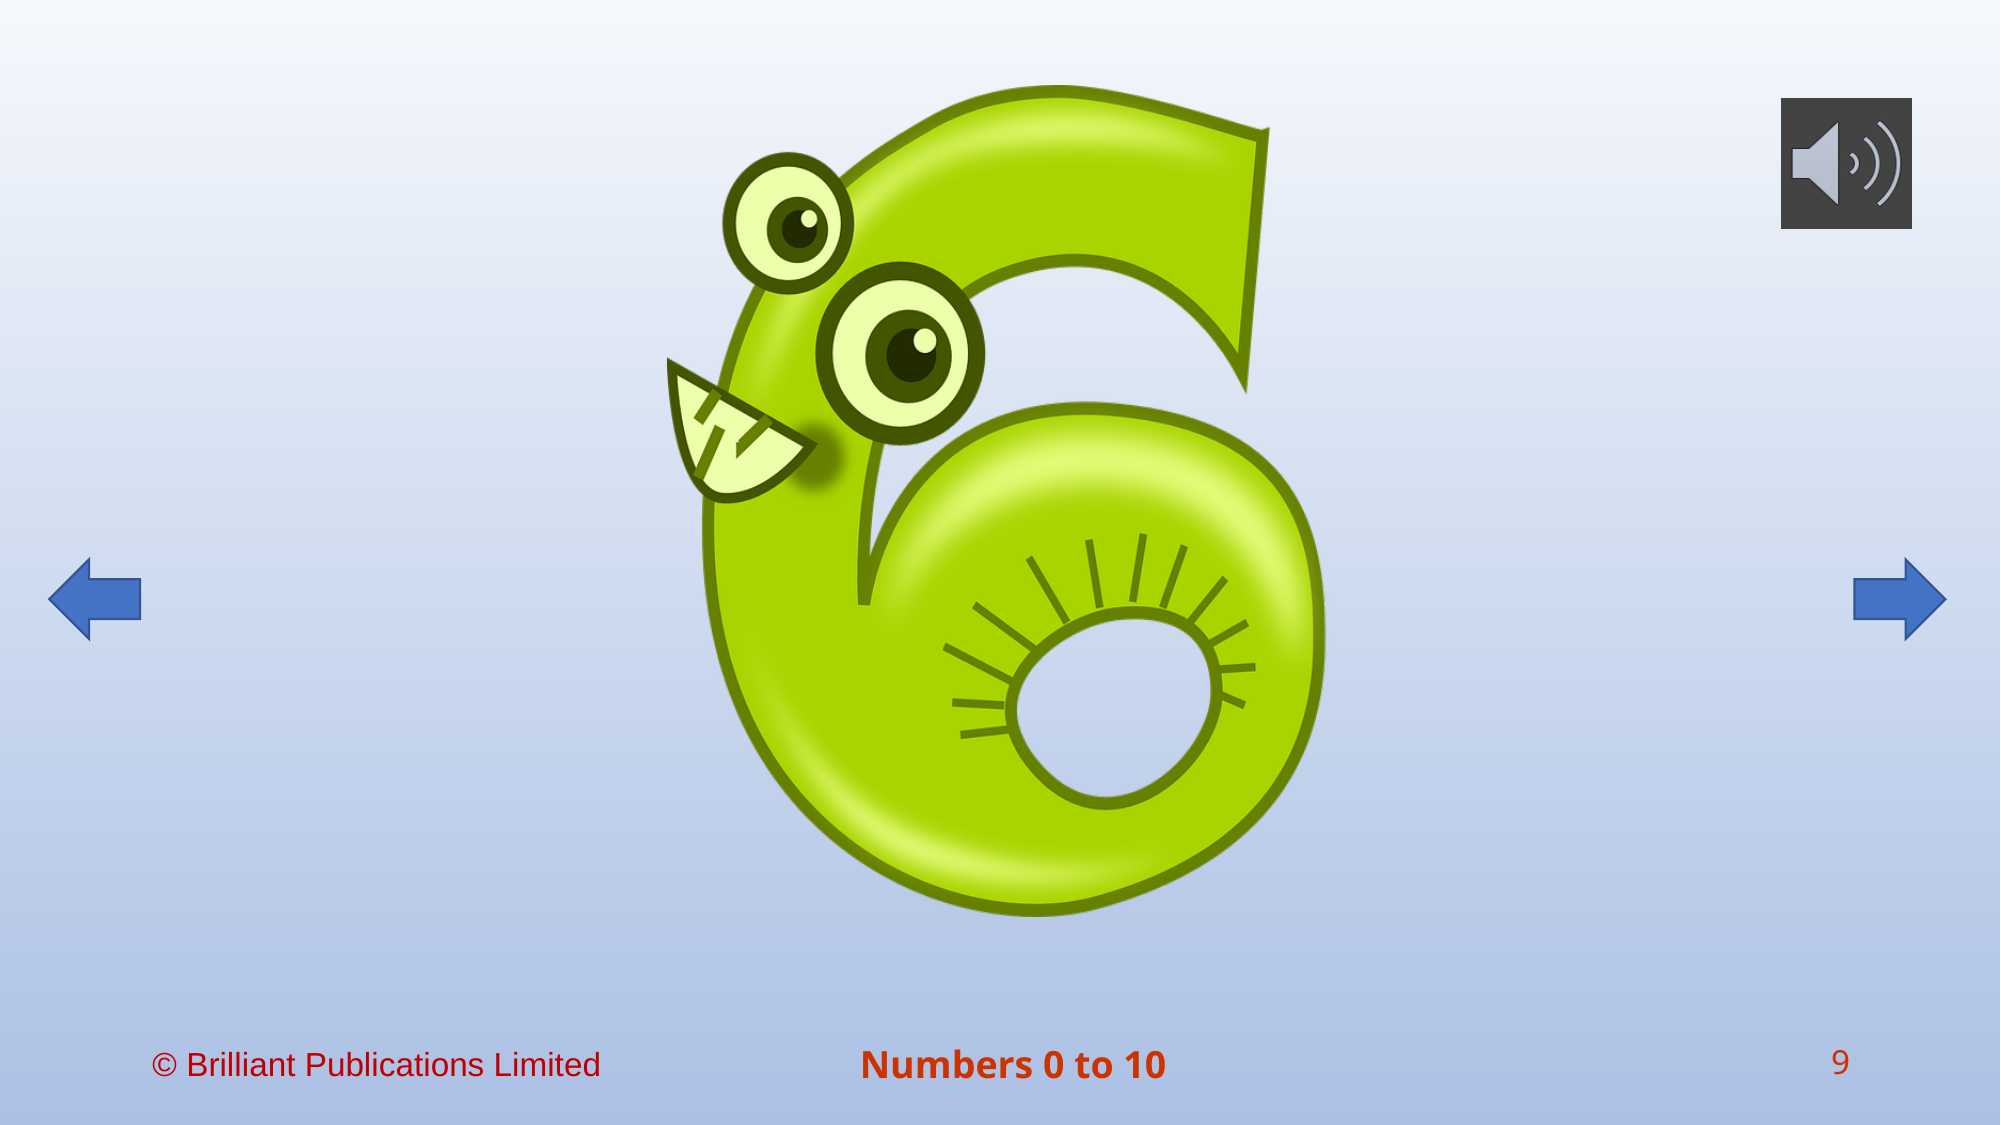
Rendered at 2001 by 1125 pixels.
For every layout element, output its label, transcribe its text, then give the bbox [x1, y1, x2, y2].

slide_number Numbers 0 to 10 [788, 1033, 1239, 1094]
picture [667, 85, 1333, 918]
slide_number 9 [1415, 1033, 1866, 1094]
footer © Brilliant Publications Limited [137, 1033, 788, 1094]
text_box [1779, 96, 1914, 231]
